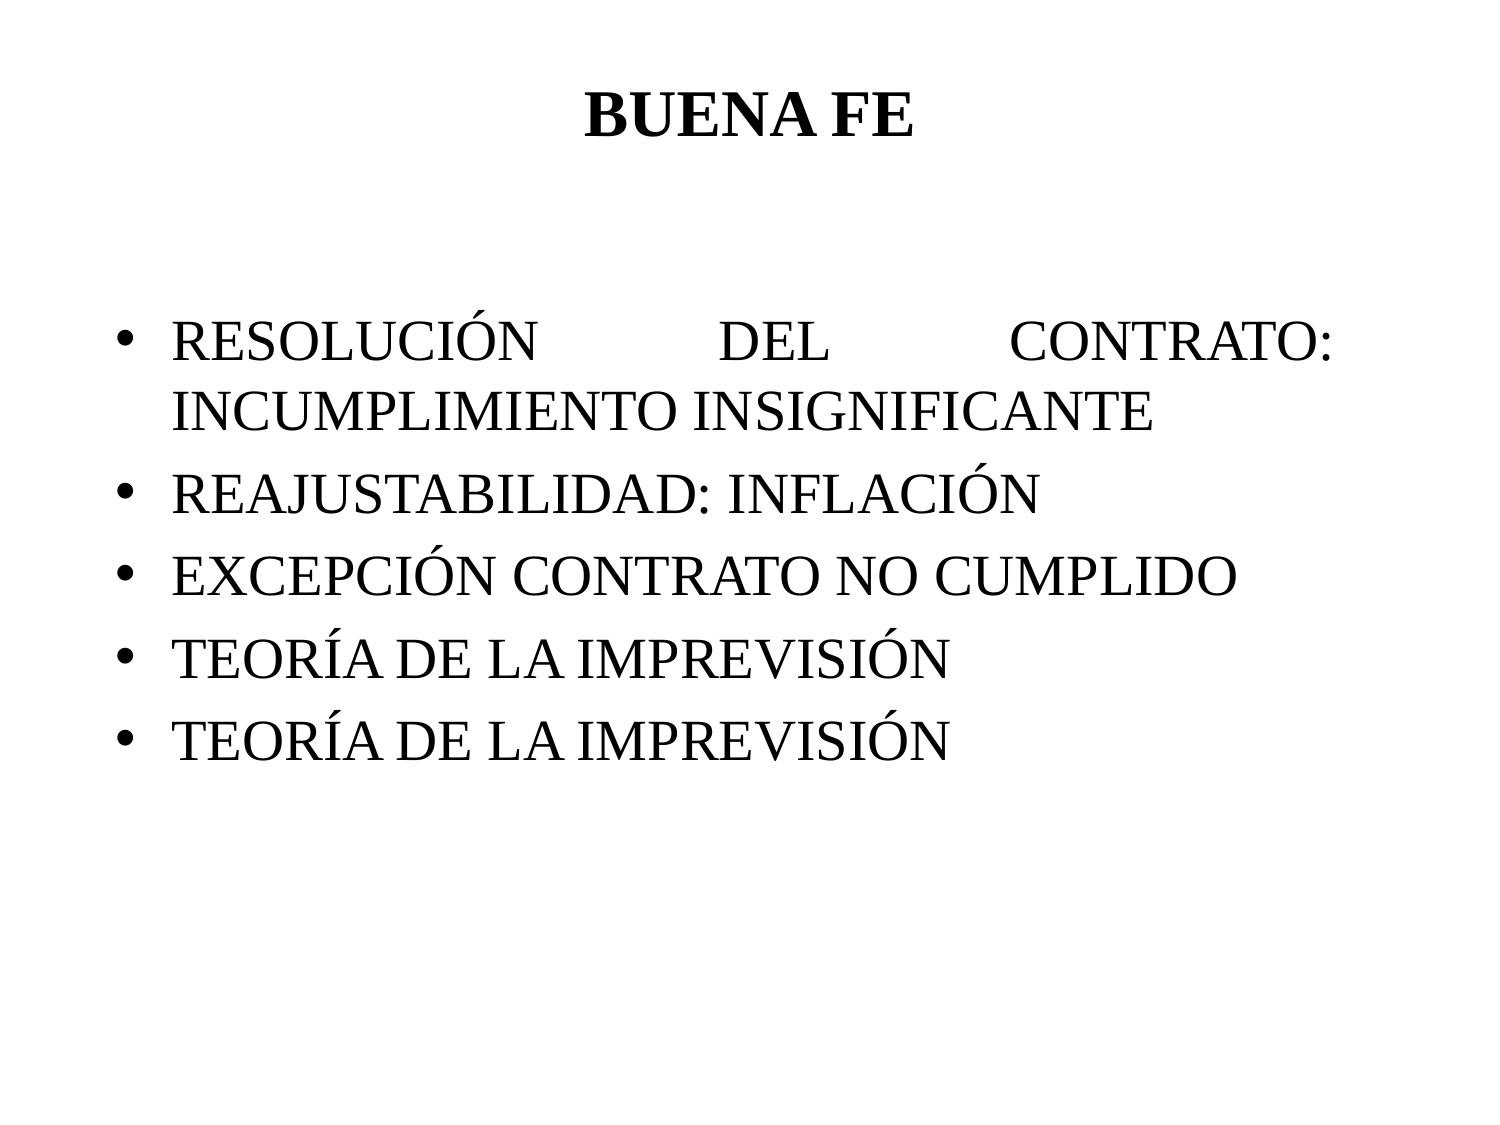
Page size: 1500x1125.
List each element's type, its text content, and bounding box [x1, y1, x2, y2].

list RESOLUCIÓN DEL CONTRATO: INCUMPLIMIENTO INSIGNIFICANTE REAJUSTABILIDAD: INFLACIÓN EXCEPCIÓN CONTRATO NO CUMPLIDO TEORÍA DE LA IMPREVISIÓN TEORÍA DE LA IMPREVISIÓN [100, 212, 1350, 990]
text_box BUENA FE [74, 62, 1425, 173]
